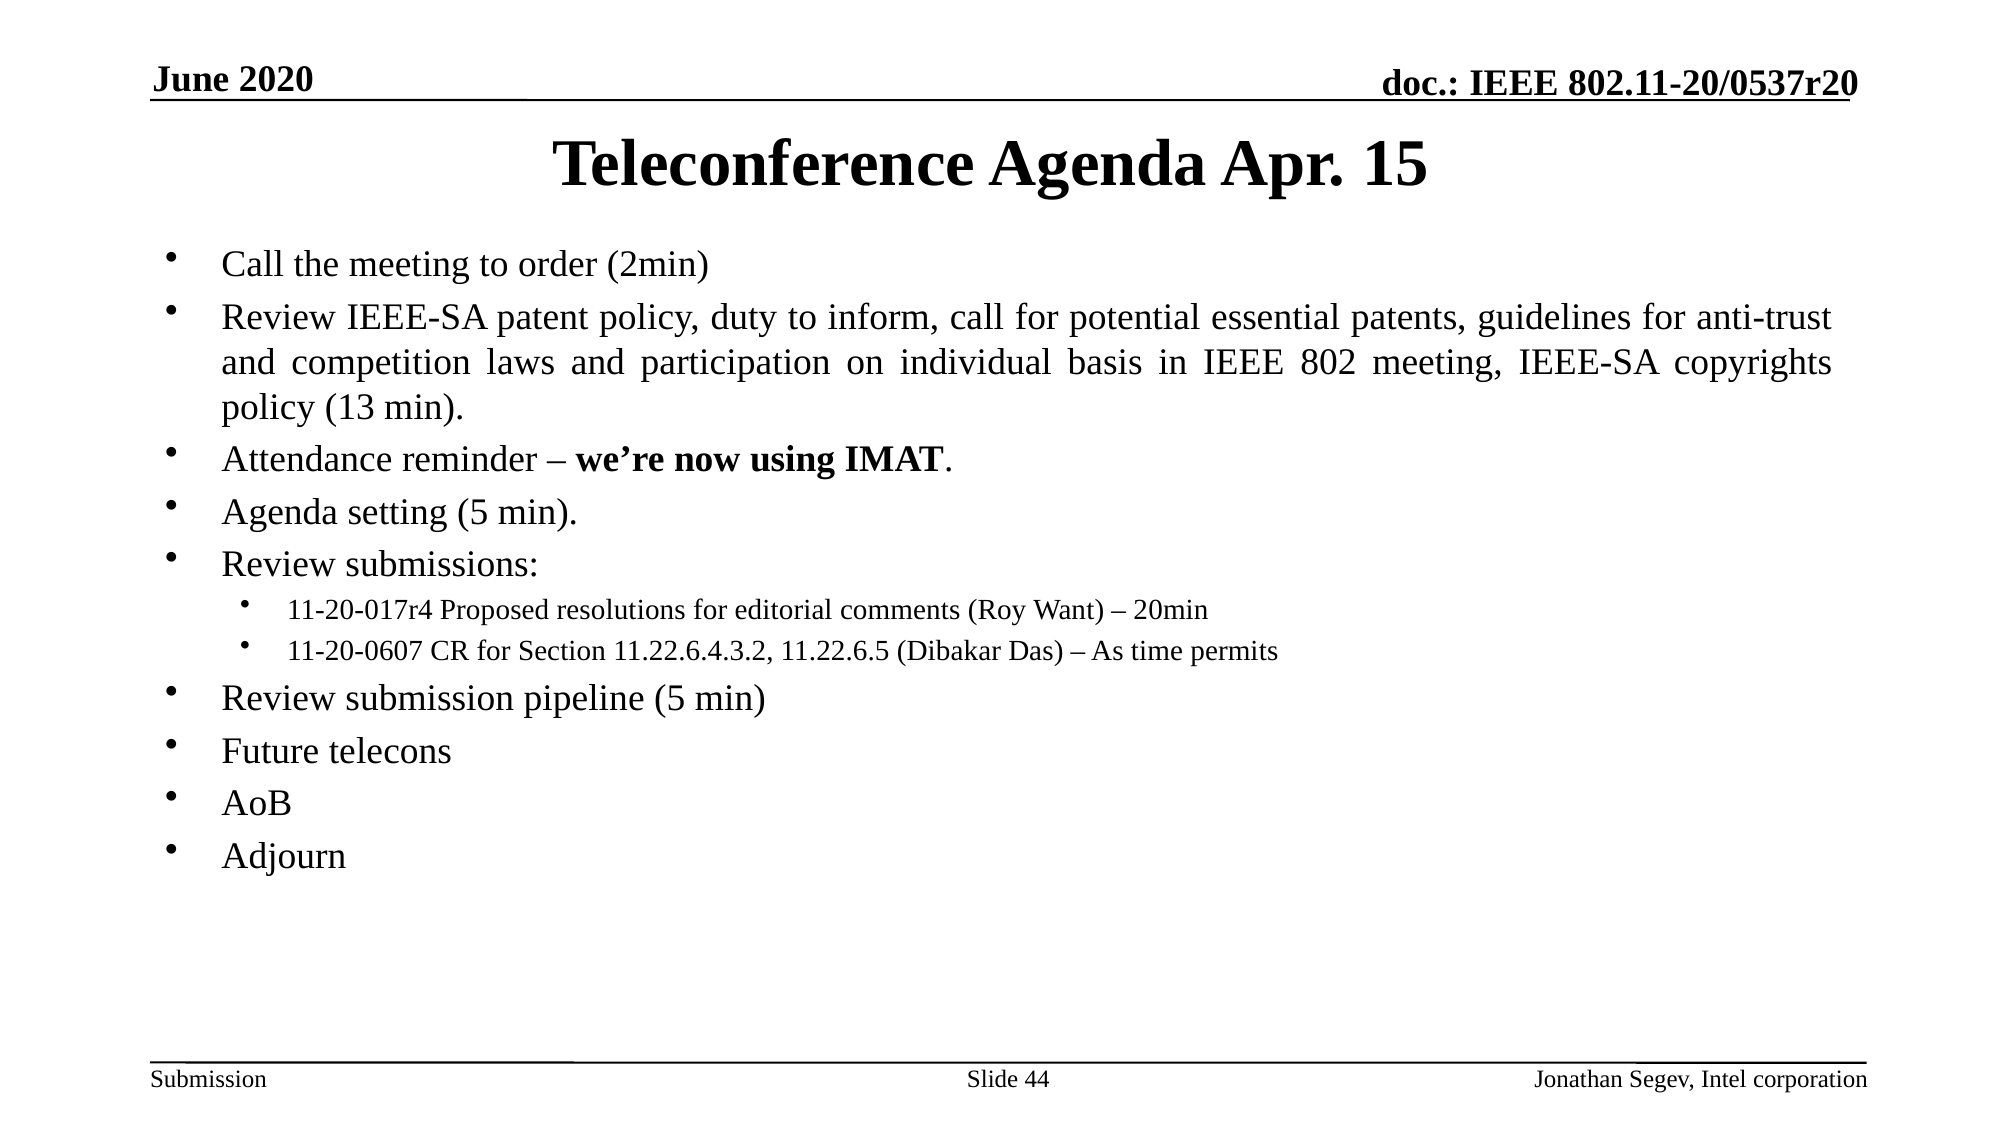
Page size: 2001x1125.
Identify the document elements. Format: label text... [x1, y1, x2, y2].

list Call the meeting to order (2min) Review IEEE-SA patent policy, duty to inform, call for potential essential patents, guidelines for anti-trust and competition laws and participation on individual basis in IEEE 802 meeting, IEEE-SA copyrights policy (13 min). Attendance reminder – we’re now using IMAT. Agenda setting (5 min). Review submissions: 11-20-017r4 Proposed resolutions for editorial comments (Roy Want) – 20min 11-20-0607 CR for Section 11.22.6.4.3.2, 11.22.6.5 (Dibakar Das) – As time permits Review submission pipeline (5 min) Future telecons AoB Adjourn [149, 231, 1850, 1000]
footer Jonathan Segev, Intel corporation [1171, 1061, 1869, 1093]
slide_number Slide 44 [950, 1061, 1067, 1123]
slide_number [152, 54, 563, 100]
title Teleconference Agenda Apr. 15 [149, 112, 1850, 205]
